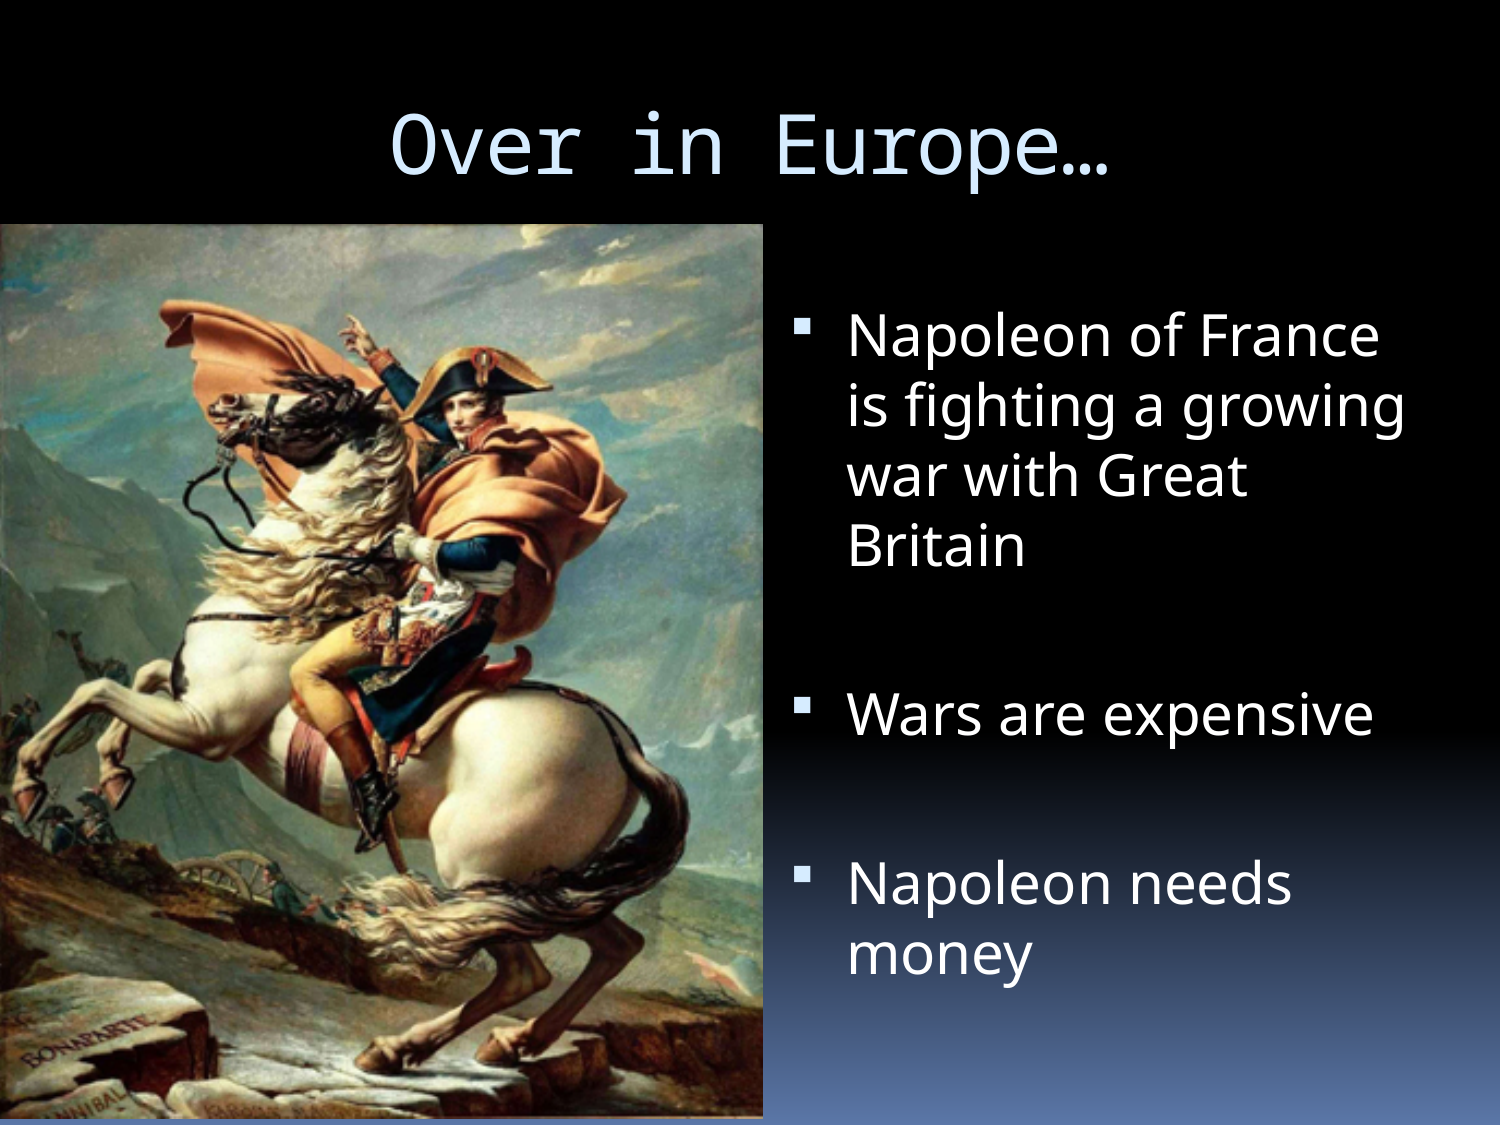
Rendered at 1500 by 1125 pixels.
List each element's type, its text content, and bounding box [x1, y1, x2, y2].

list Napoleon of France is fighting a growing war with Great Britain Wars are expensive Napoleon needs money [772, 290, 1427, 1033]
title Over in Europe… [75, 83, 1425, 234]
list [0, 224, 763, 1119]
